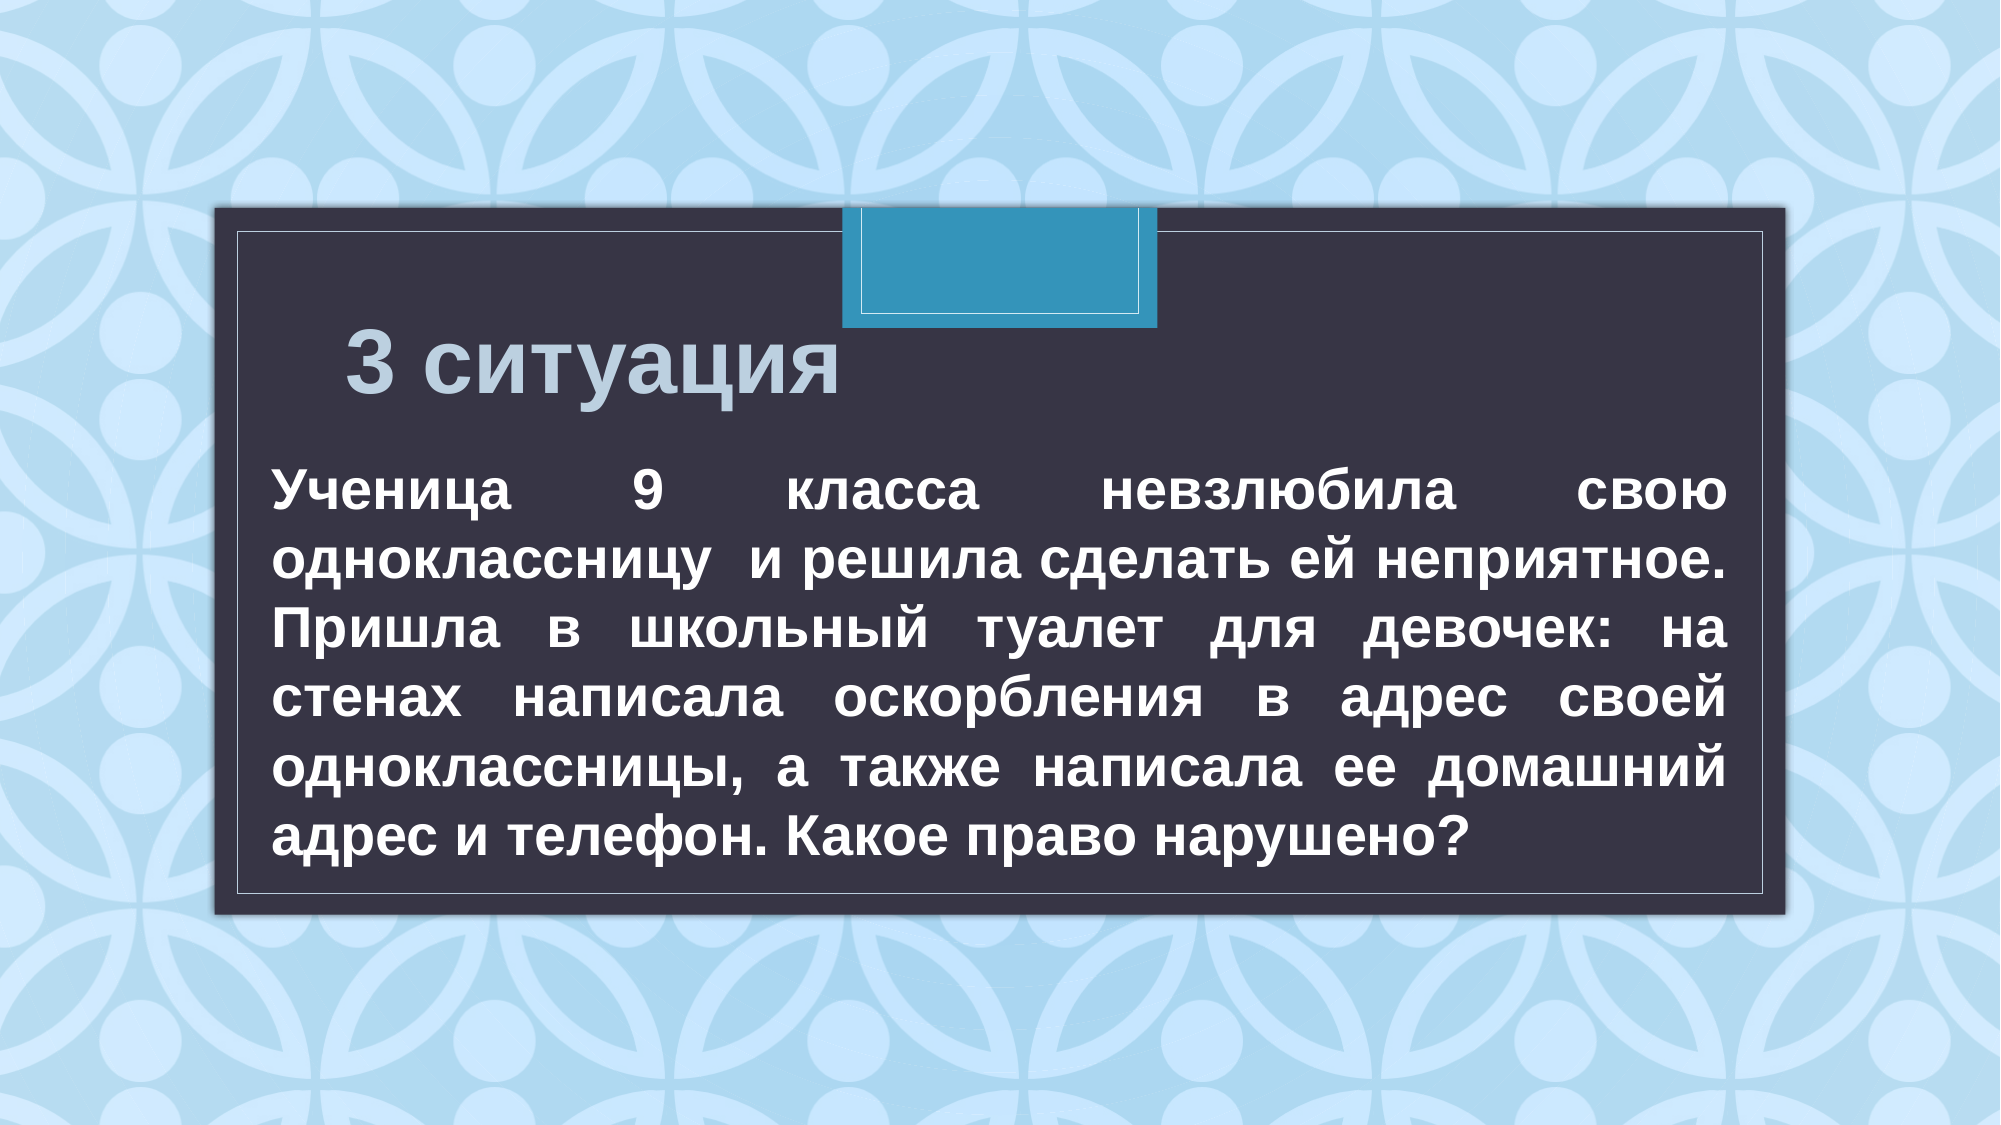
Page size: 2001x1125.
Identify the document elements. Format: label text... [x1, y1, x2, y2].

list Ученица 9 класса невзлюбила свою одноклассницу и решила сделать ей неприятное. Пришла в школьный туалет для девочек: на стенах написала оскорбления в адрес своей одноклассницы, а также написала ее домашний адрес и телефон. Какое право нарушено? [256, 444, 1745, 881]
title 3 ситуация [330, 287, 1669, 444]
